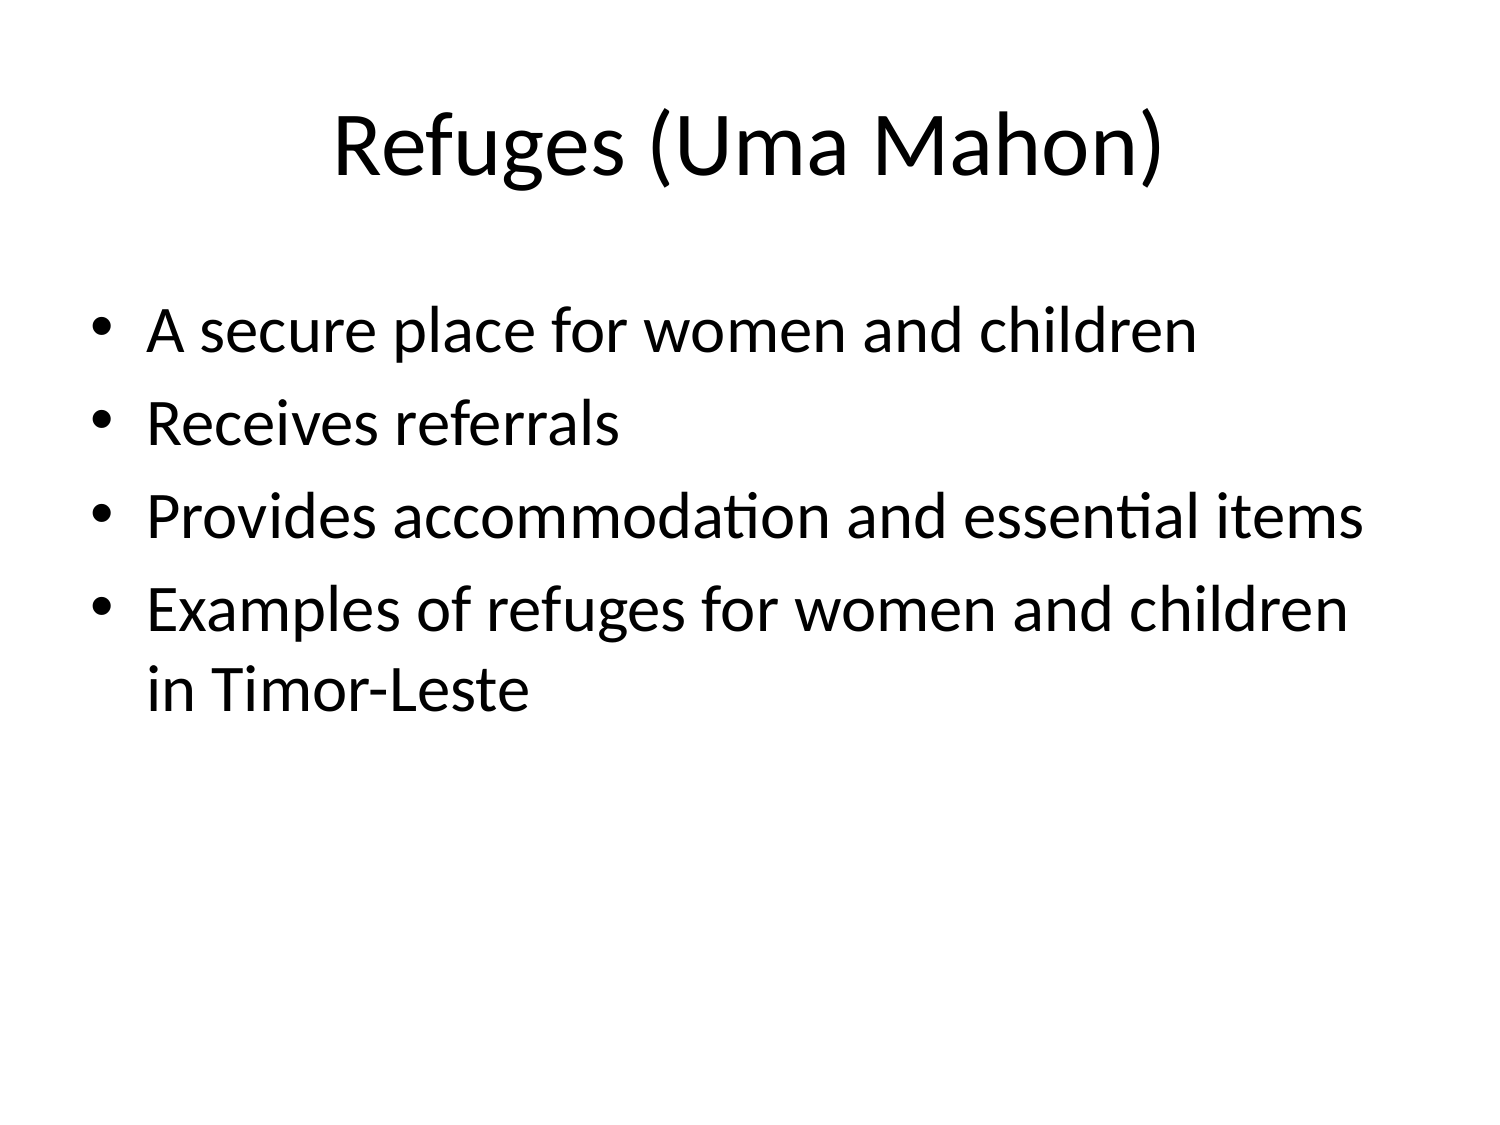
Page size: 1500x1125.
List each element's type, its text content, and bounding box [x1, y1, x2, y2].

title Refuges (Uma Mahon) [75, 45, 1425, 233]
list A secure place for women and children Receives referrals Provides accommodation and essential items Examples of refuges for women and children in Timor-Leste [75, 277, 1425, 1090]
